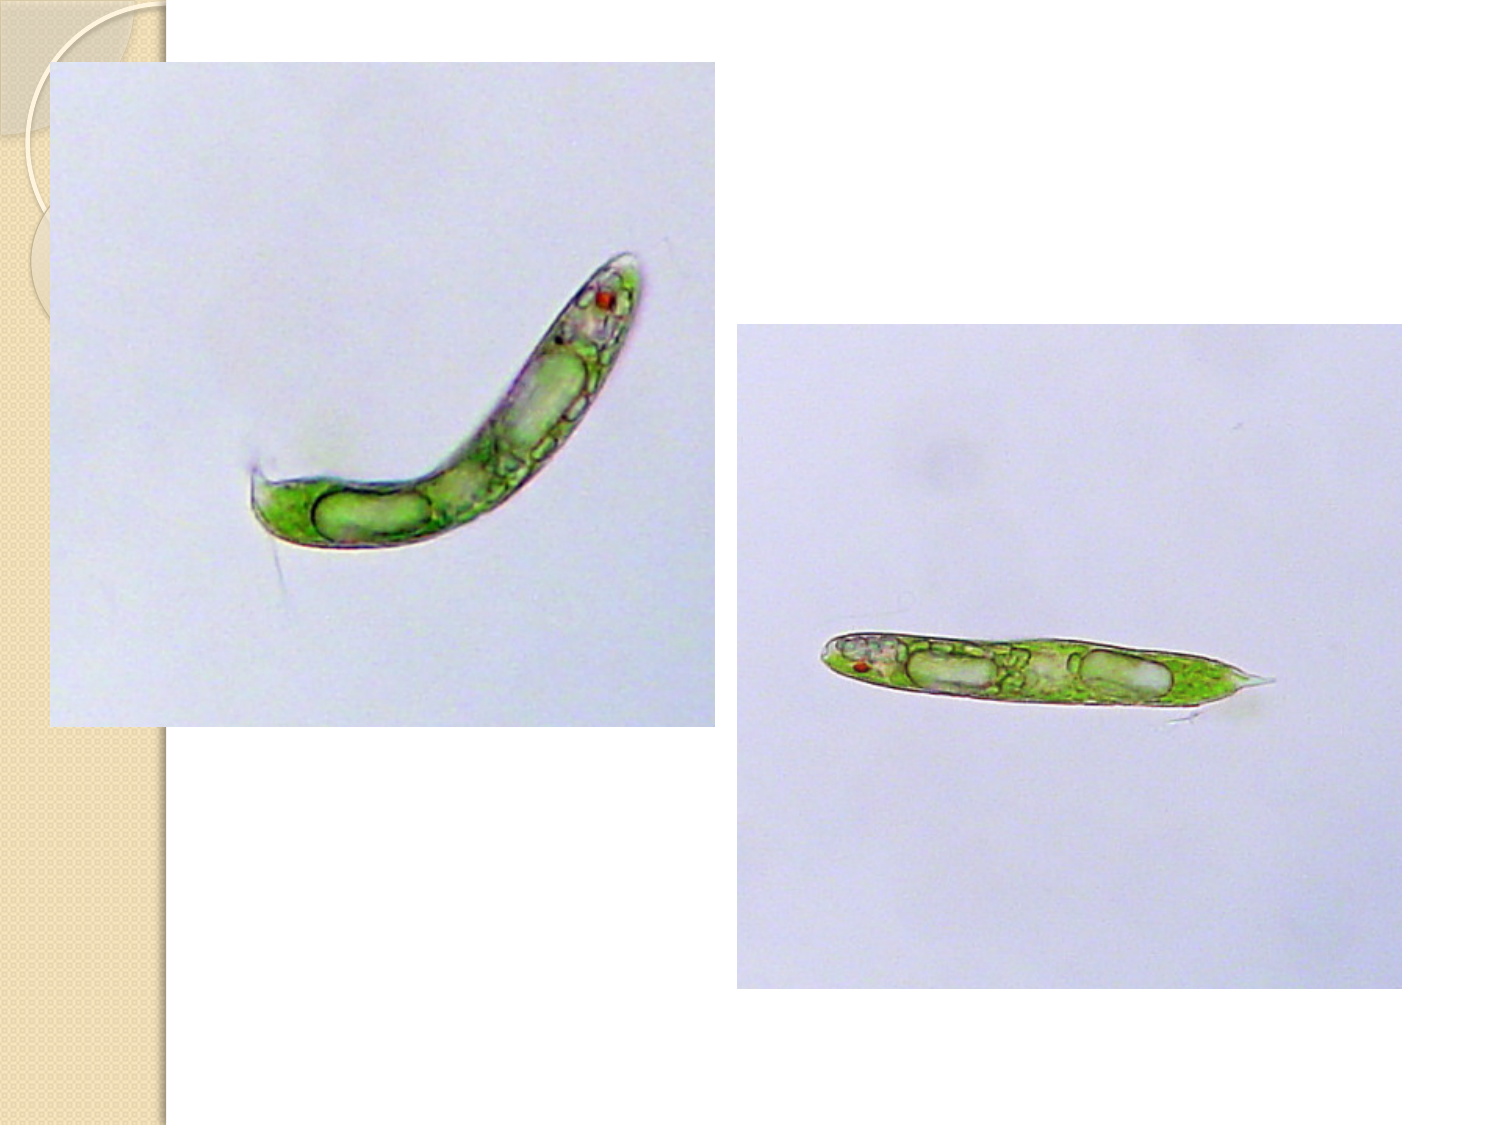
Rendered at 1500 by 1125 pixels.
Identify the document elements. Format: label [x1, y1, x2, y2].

picture [737, 324, 1402, 990]
list [49, 62, 715, 727]
